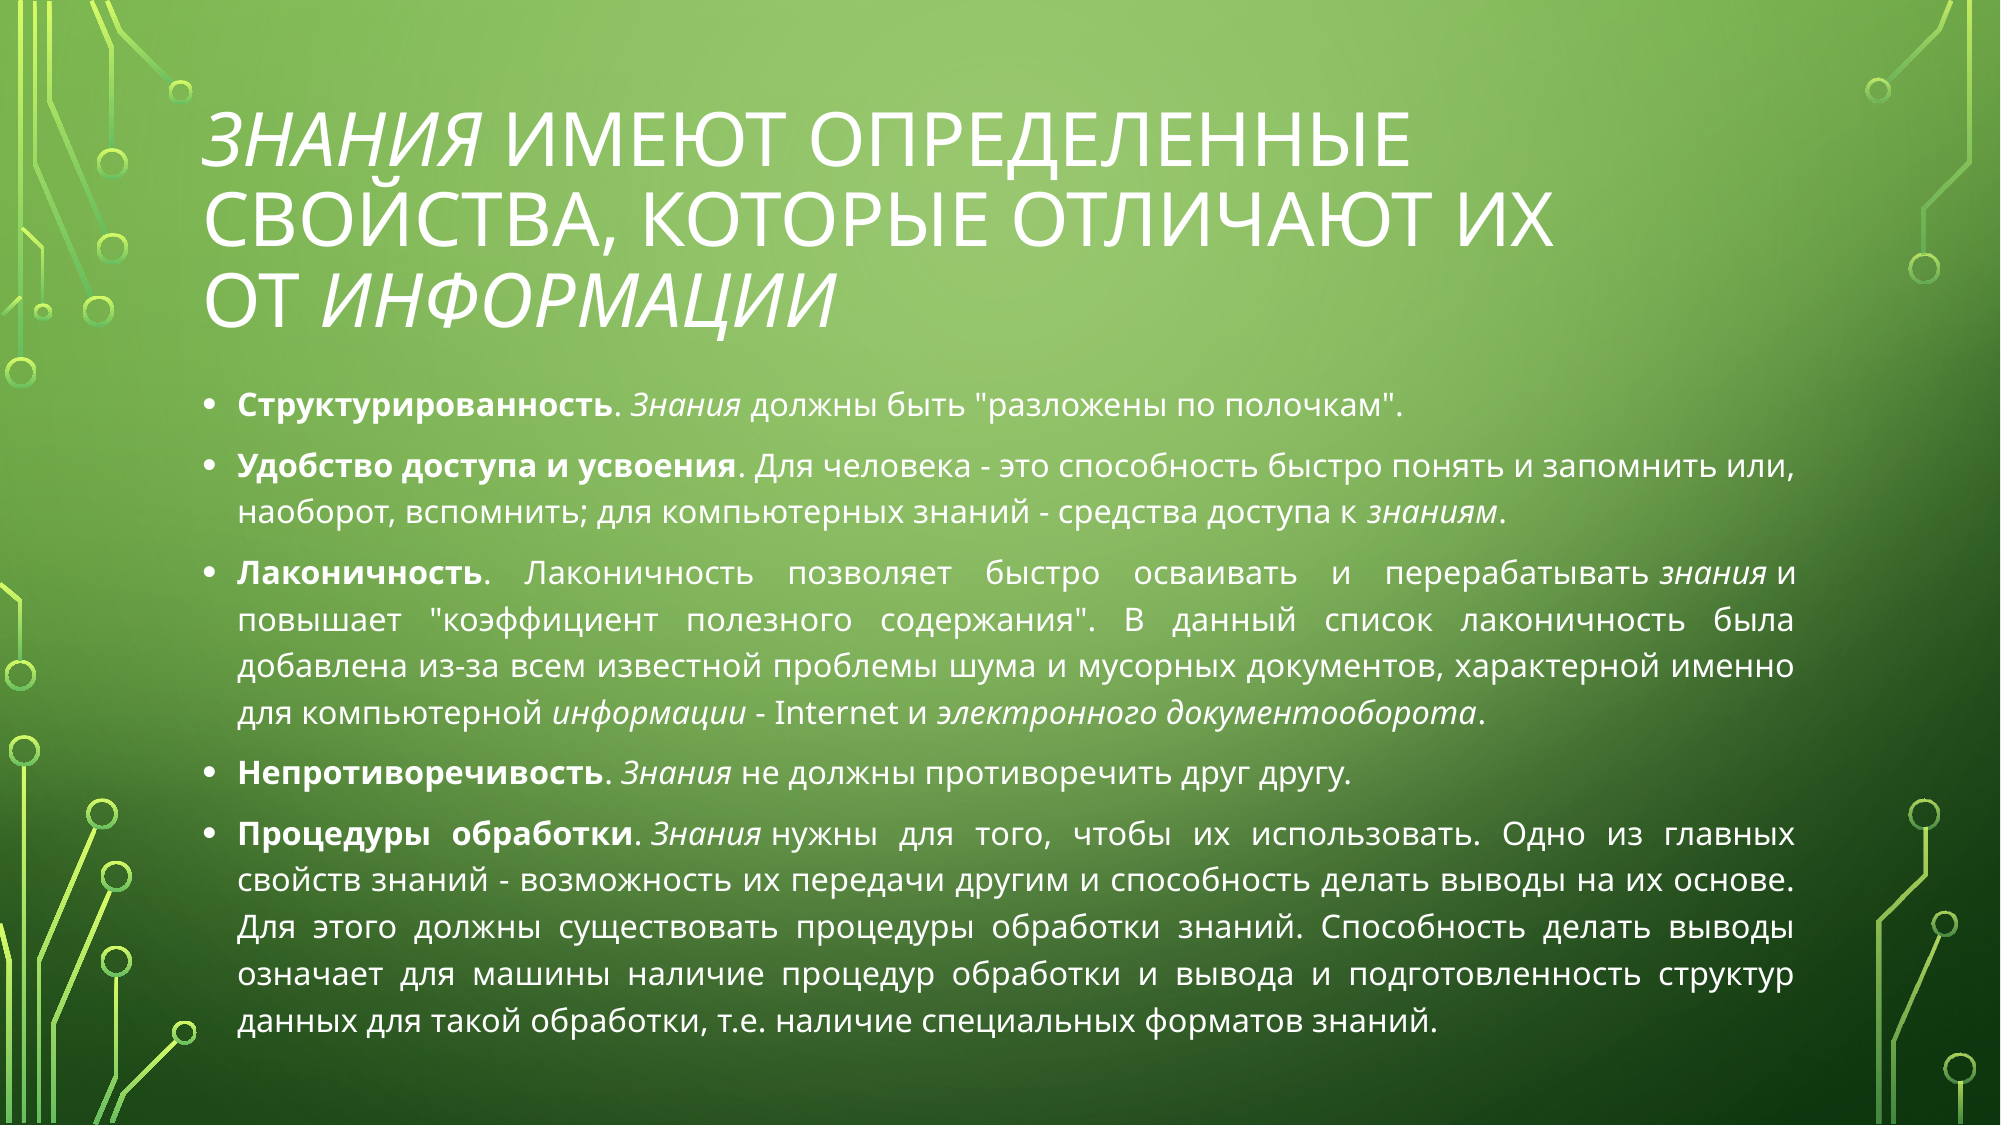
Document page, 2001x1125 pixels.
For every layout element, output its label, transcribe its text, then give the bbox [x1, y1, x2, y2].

title Знания имеют определенные свойства, которые отличают их от информации [187, 101, 1813, 344]
list Структурированность. Знания должны быть "разложены по полочкам". Удобство доступа и усвоения. Для человека - это способность быстро понять и запомнить или, наоборот, вспомнить; для компьютерных знаний - средства доступа к знаниям. Лаконичность. Лаконичность позволяет быстро осваивать и перерабатывать знания и повышает "коэффициент полезного содержания". В данный список лаконичность была добавлена из-за всем известной проблемы шума и мусорных документов, характерной именно для компьютерной информации - Internet и электронного документооборота. Непротиворечивость. Знания не должны противоречить друг другу. Процедуры обработки. Знания нужны для того, чтобы их использовать. Одно из главных свойств знаний - возможность их передачи другим и способность делать выводы на их основе. Для этого должны существовать процедуры обработки знаний. Способность делать выводы означает для машины наличие процедур обработки и вывода и подготовленность структур данных для такой обработки, т.е. наличие специальных форматов знаний. [187, 369, 1813, 1065]
